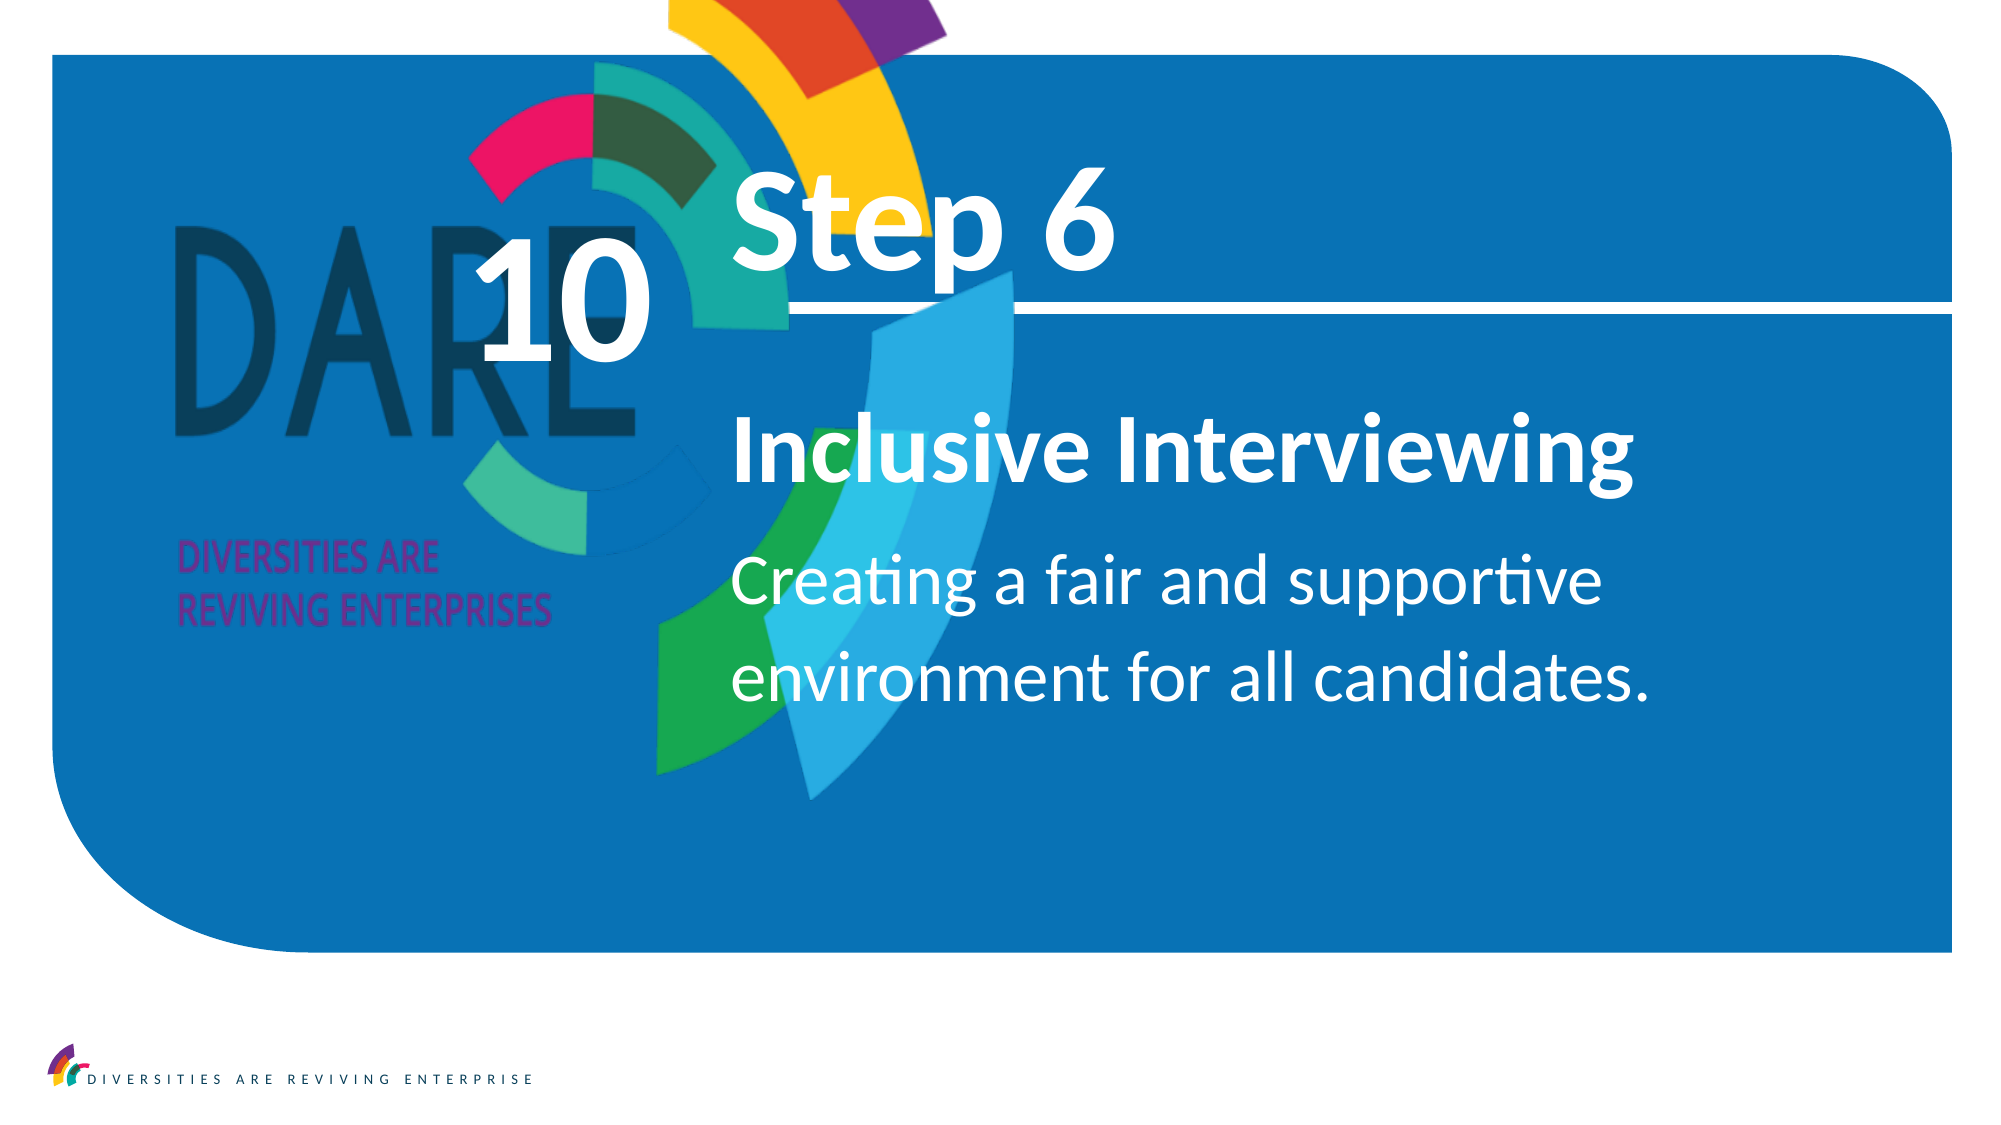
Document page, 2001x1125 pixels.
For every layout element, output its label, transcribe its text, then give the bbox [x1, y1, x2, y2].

text_box Step 6 [715, 112, 1211, 308]
picture [24, 0, 1166, 987]
list Inclusive Interviewing Creating a fair and supportive environment for all candidates. [715, 362, 1793, 868]
list 10 [449, 191, 715, 288]
